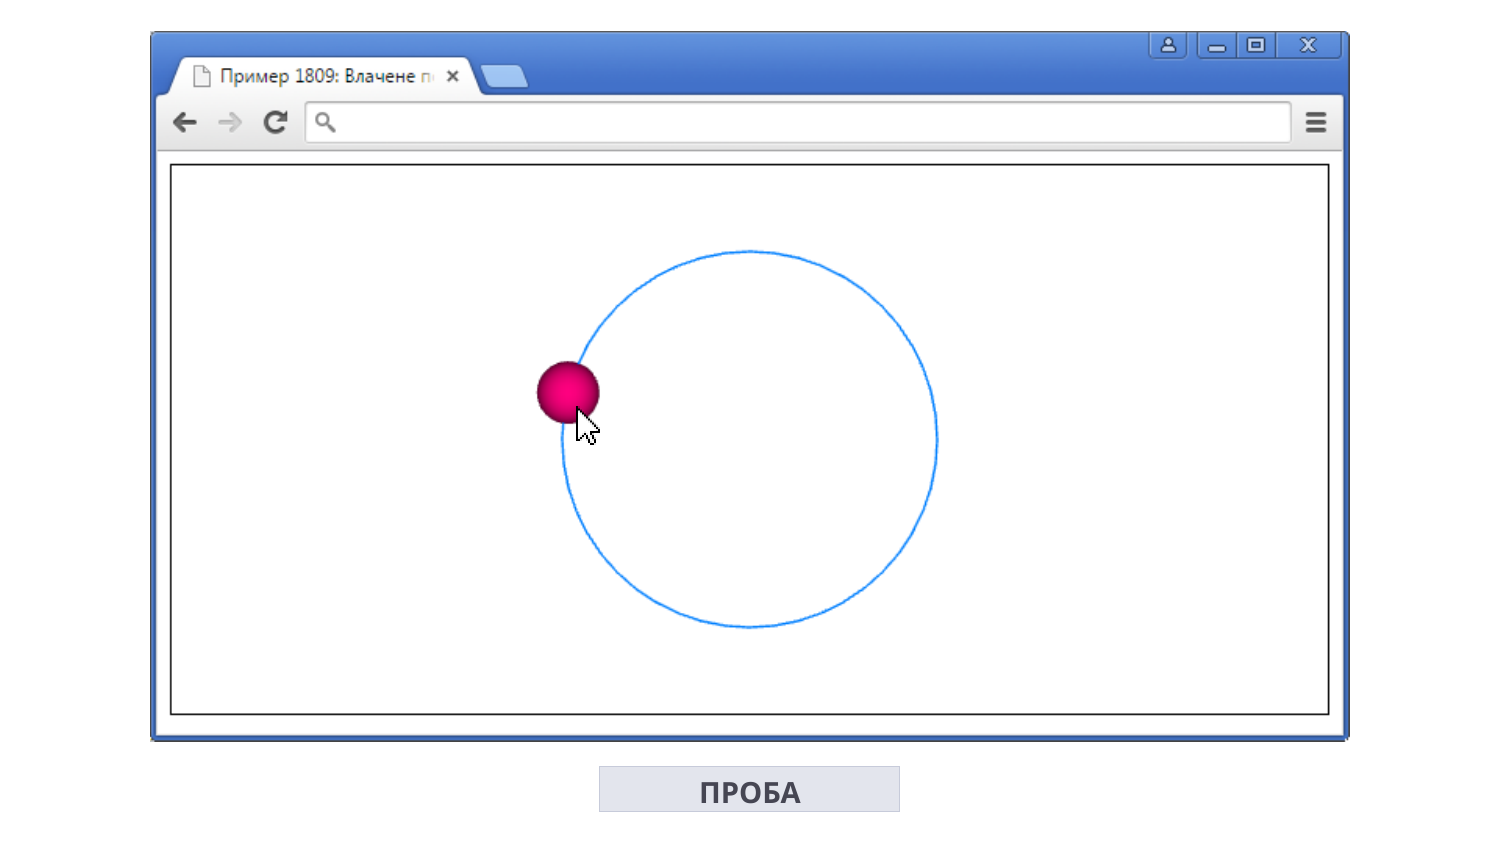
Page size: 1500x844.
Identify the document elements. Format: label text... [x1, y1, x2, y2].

text_box ПРОБА [599, 766, 900, 812]
picture [149, 31, 1351, 742]
